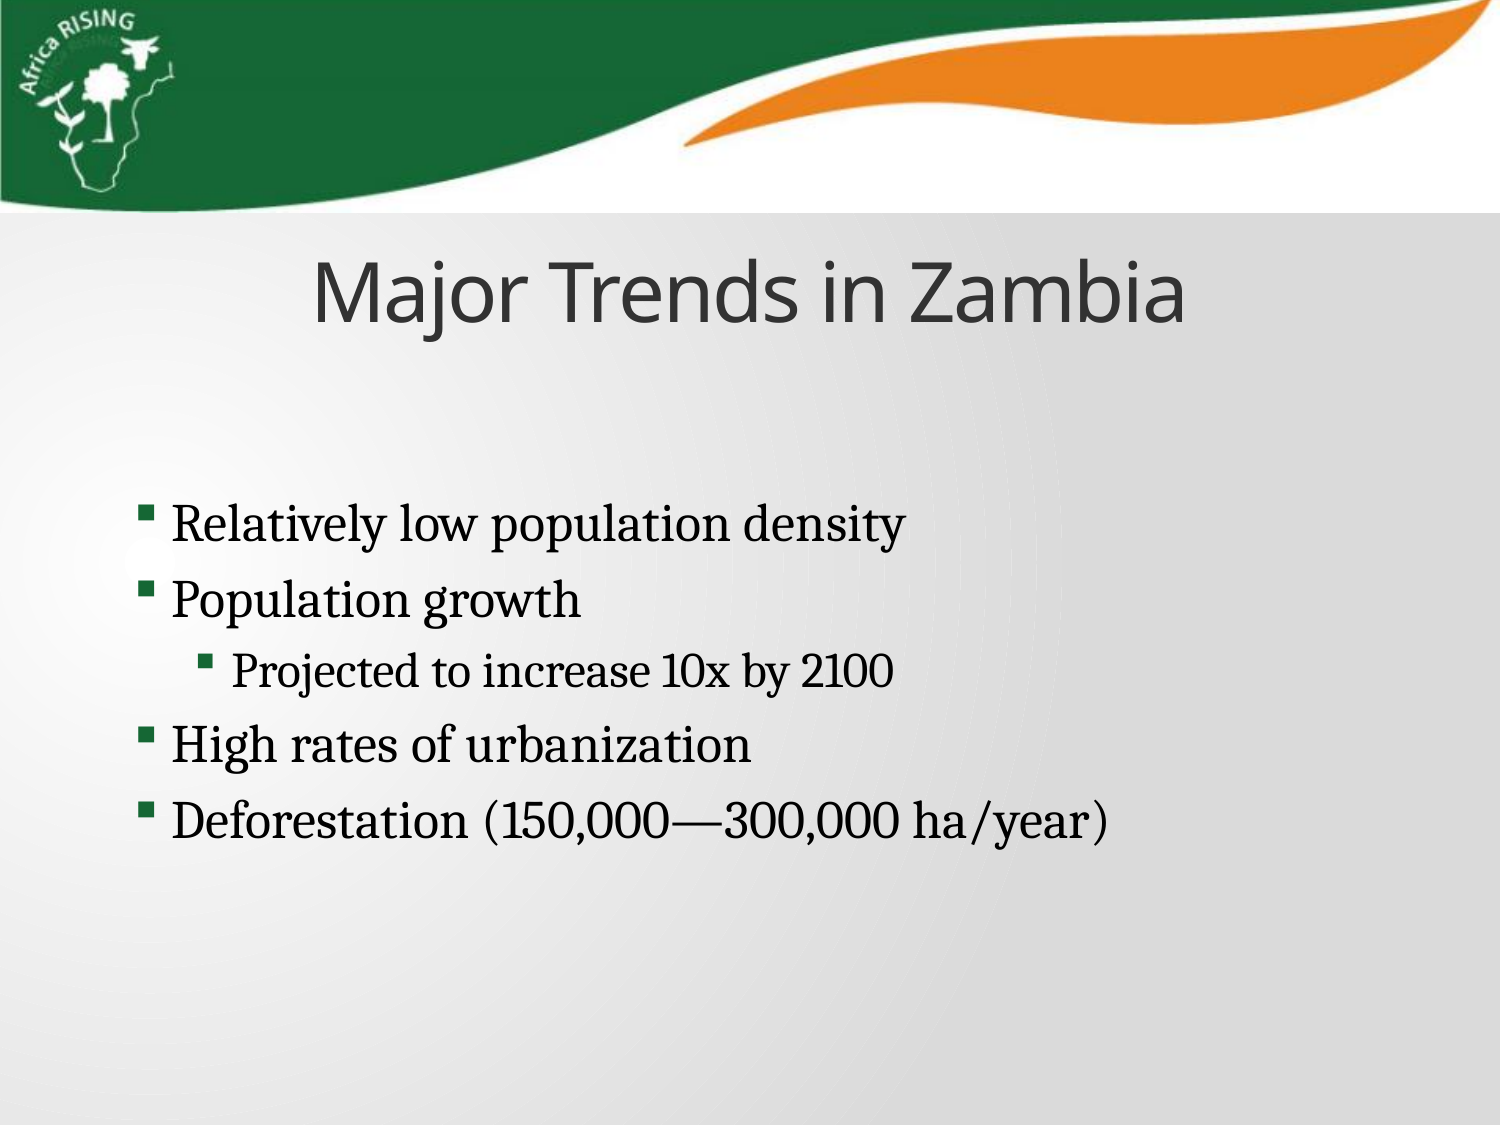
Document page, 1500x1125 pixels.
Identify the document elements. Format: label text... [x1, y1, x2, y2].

title Major Trends in Zambia [88, 231, 1412, 394]
list Relatively low population density Population growth Projected to increase 10x by 2100 High rates of urbanization Deforestation (150,000—300,000 ha/year) [100, 479, 1424, 988]
picture [0, 0, 1500, 213]
